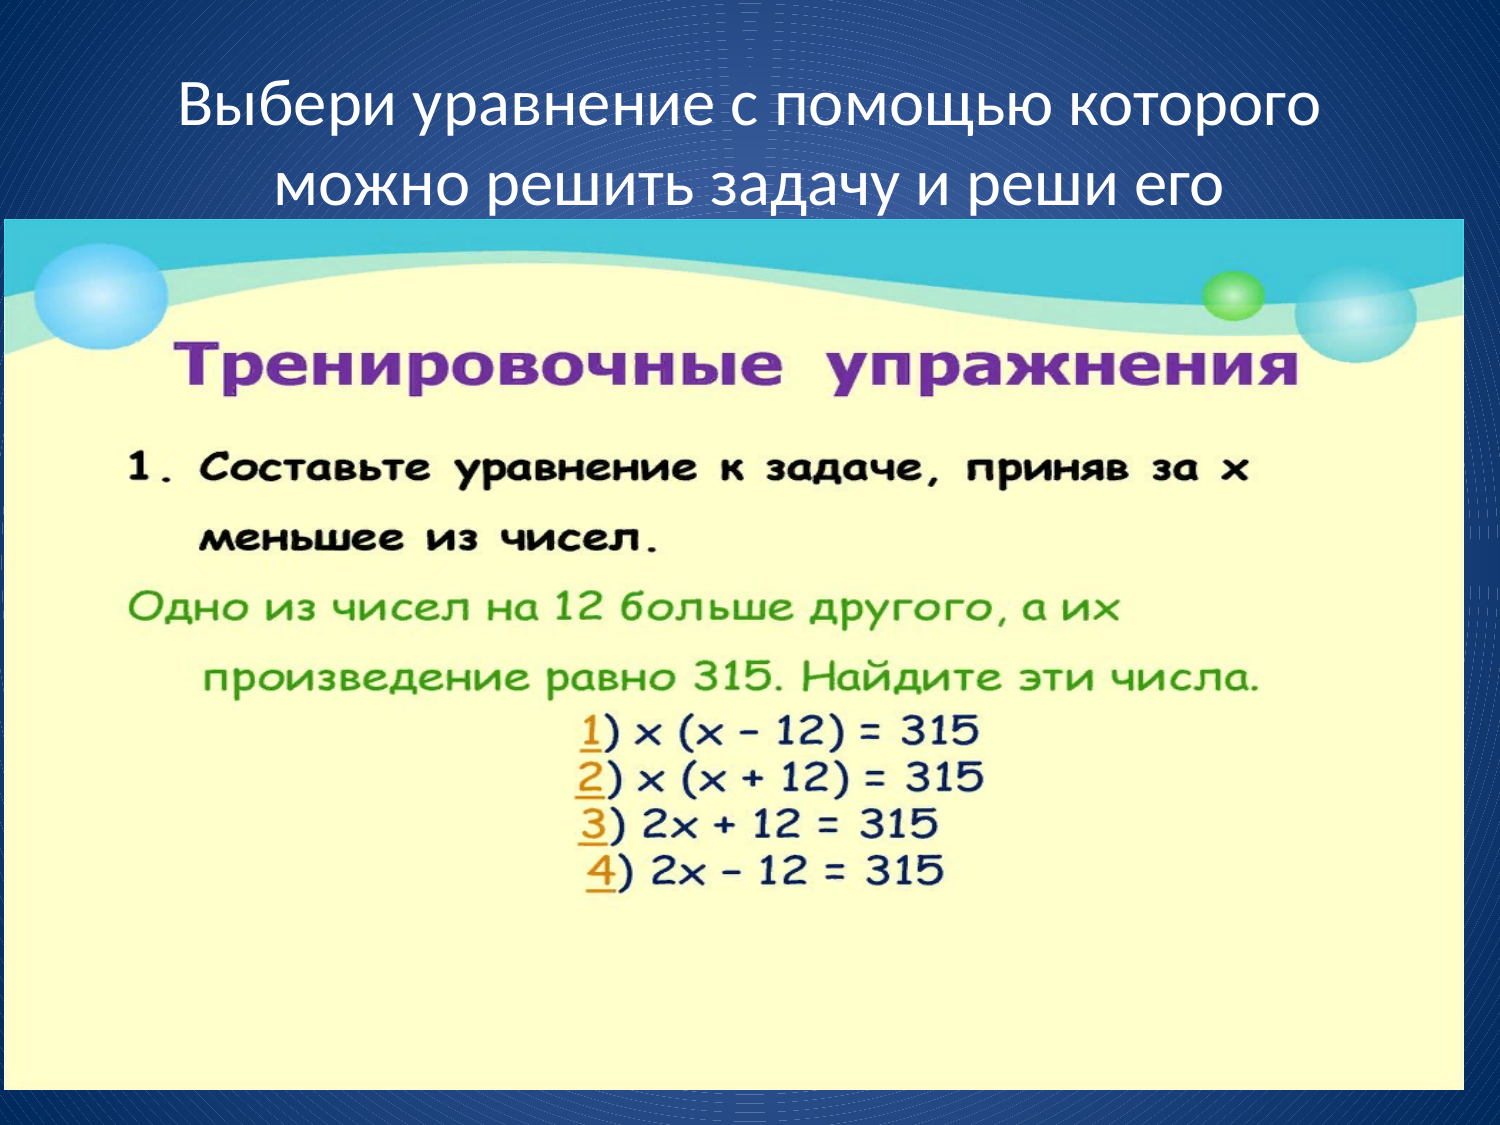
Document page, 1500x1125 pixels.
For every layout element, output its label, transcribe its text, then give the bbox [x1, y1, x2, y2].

picture [4, 219, 1464, 1090]
title Выбери уравнение с помощью которого можно решить задачу и реши его [75, 45, 1425, 218]
